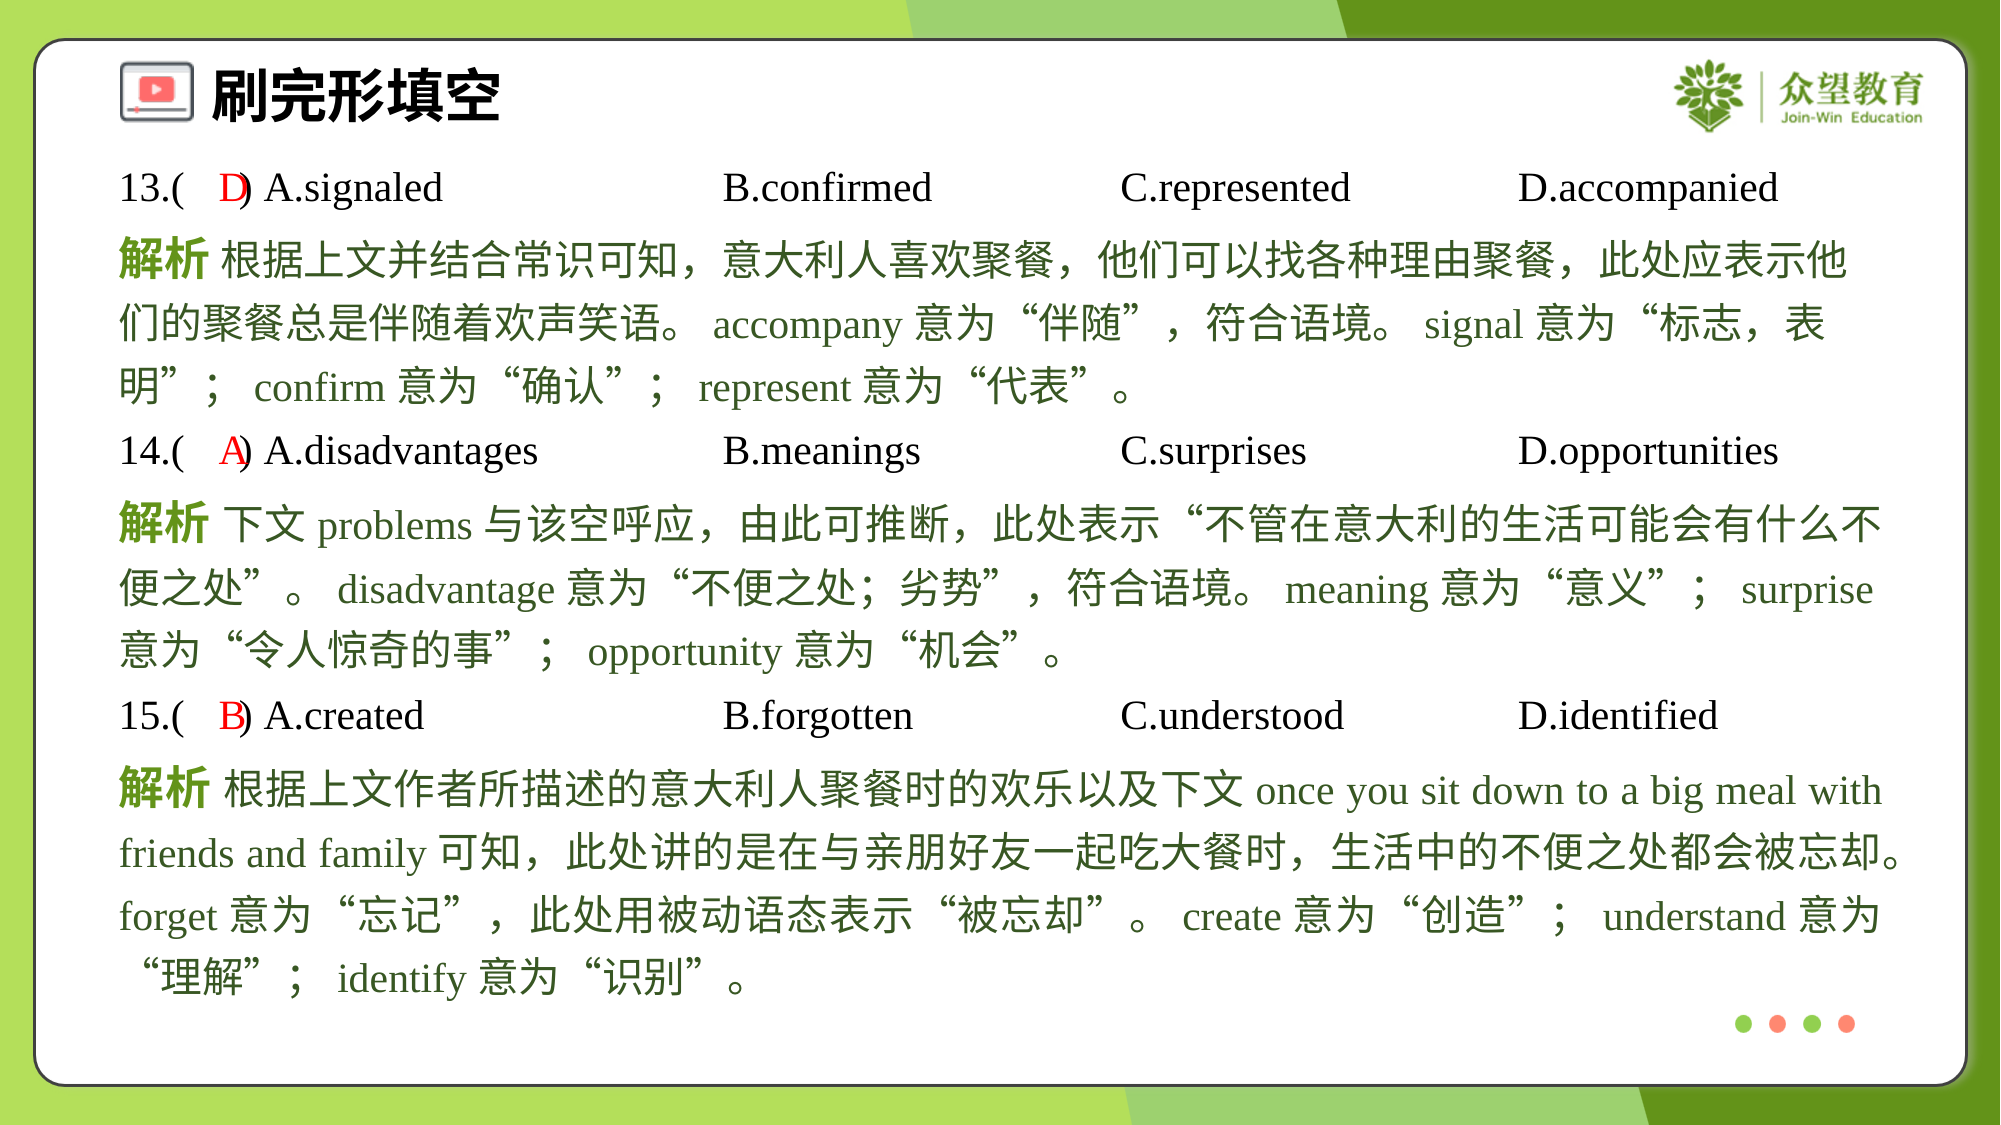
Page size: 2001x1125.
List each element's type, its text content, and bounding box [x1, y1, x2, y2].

text_box 15.( ) A.created B.forgotten C.understood D.identified [118, 675, 213, 733]
picture [0, 0, 2000, 1125]
text_box 解析 根据上文并结合常识可知，意大利人喜欢聚餐，他们可以找各种理由聚餐，此处应表示他们的聚餐总是伴随着欢声笑语。accompany意为“伴随”，符合语境。signal意为“标志，表明”；confirm意为“确认”；represent意为“代表”。 [118, 215, 1883, 405]
text_box B [213, 675, 252, 733]
text_box 13.( ) A.signaled B.confirmed C.represented D.accompanied [254, 146, 1883, 204]
text_box 解析 下文problems与该空呼应，由此可推断，此处表示“不管在意大利的生活可能会有什么不便之处”。disadvantage意为“不便之处；劣势”，符合语境。meaning意为“意义”；surprise意为“令人惊奇的事”；opportunity意为“机会”。 [118, 480, 1883, 670]
text_box 13.( ) A.signaled B.confirmed C.represented D.accompanied [118, 146, 213, 204]
text_box D [213, 146, 254, 205]
text_box A [213, 410, 254, 469]
text_box 解析 根据上文作者所描述的意大利人聚餐时的欢乐以及下文once you sit down to a big meal with friends and family可知，此处讲的是在与亲朋好友一起吃大餐时，生活中的不便之处都会被忘却。forget意为“忘记”，此处用被动语态表示“被忘却”。create意为“创造”；understand意为“理解”；identify意为“识别”。 [118, 744, 1883, 997]
text_box 14.( ) A.disadvantages B.meanings C.surprises D.opportunities [118, 410, 213, 468]
text_box 14.( ) A.disadvantages B.meanings C.surprises D.opportunities [254, 410, 1883, 468]
text_box 15.( ) A.created B.forgotten C.understood D.identified [252, 675, 1883, 733]
